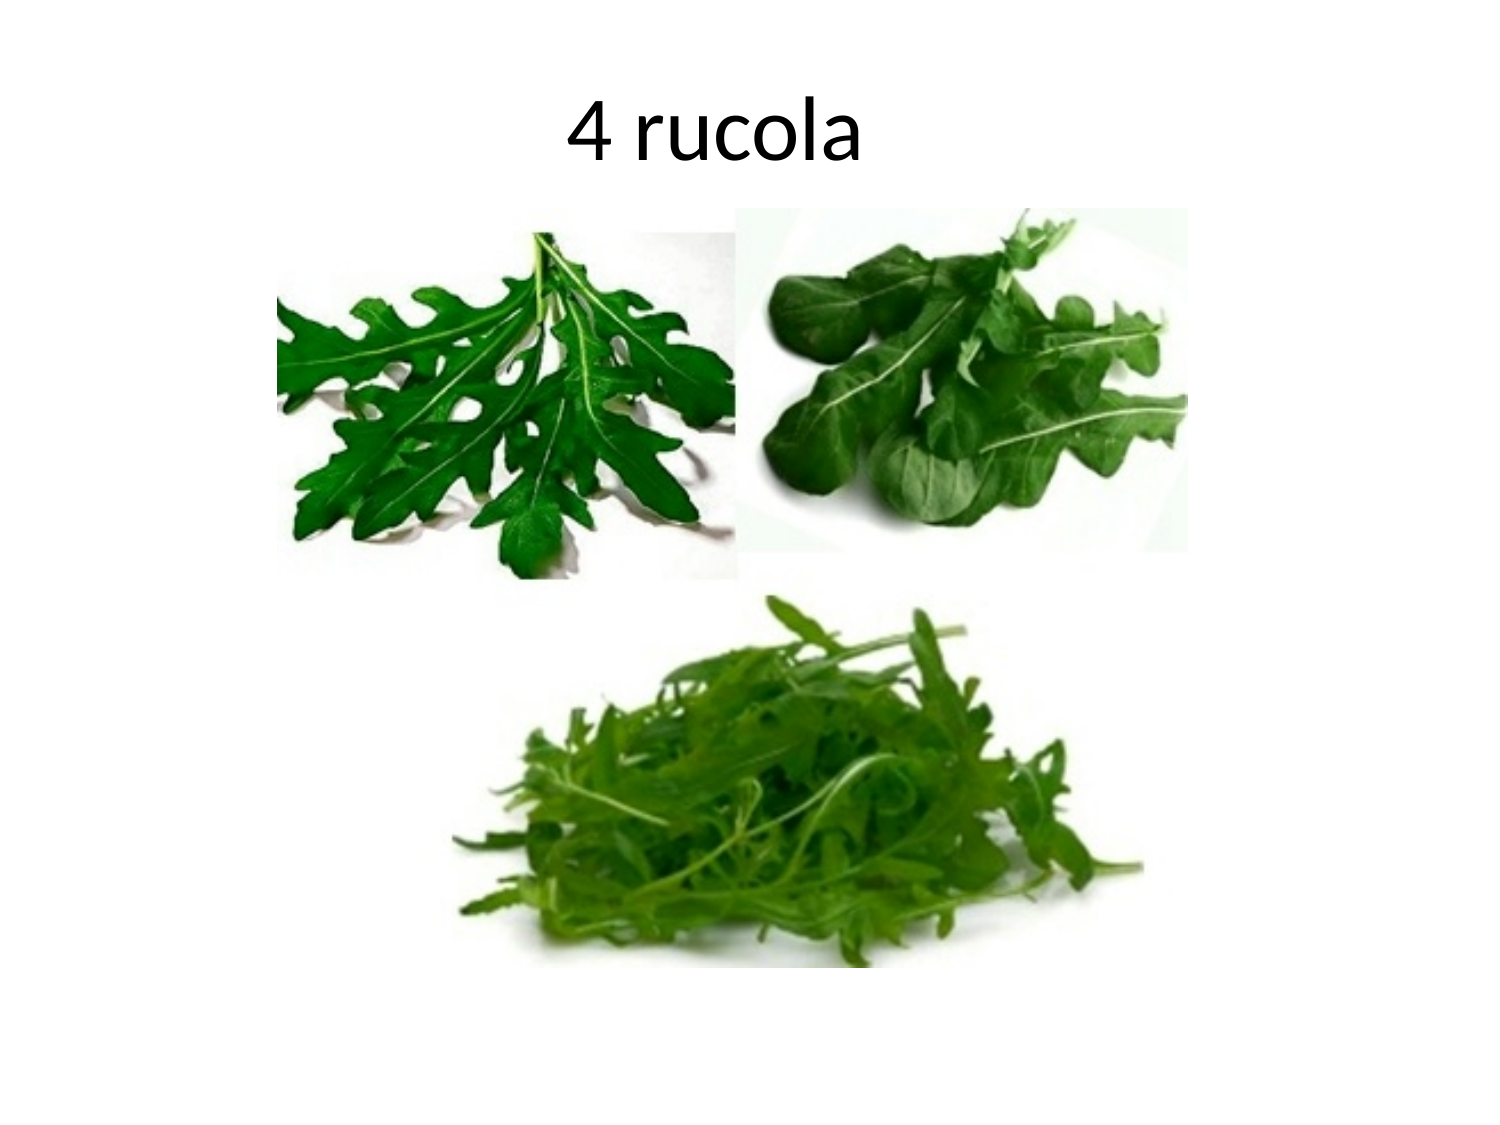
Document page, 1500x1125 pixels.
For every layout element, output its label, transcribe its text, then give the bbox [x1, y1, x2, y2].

title 4 rucola [76, 54, 1376, 303]
picture [277, 207, 1188, 968]
